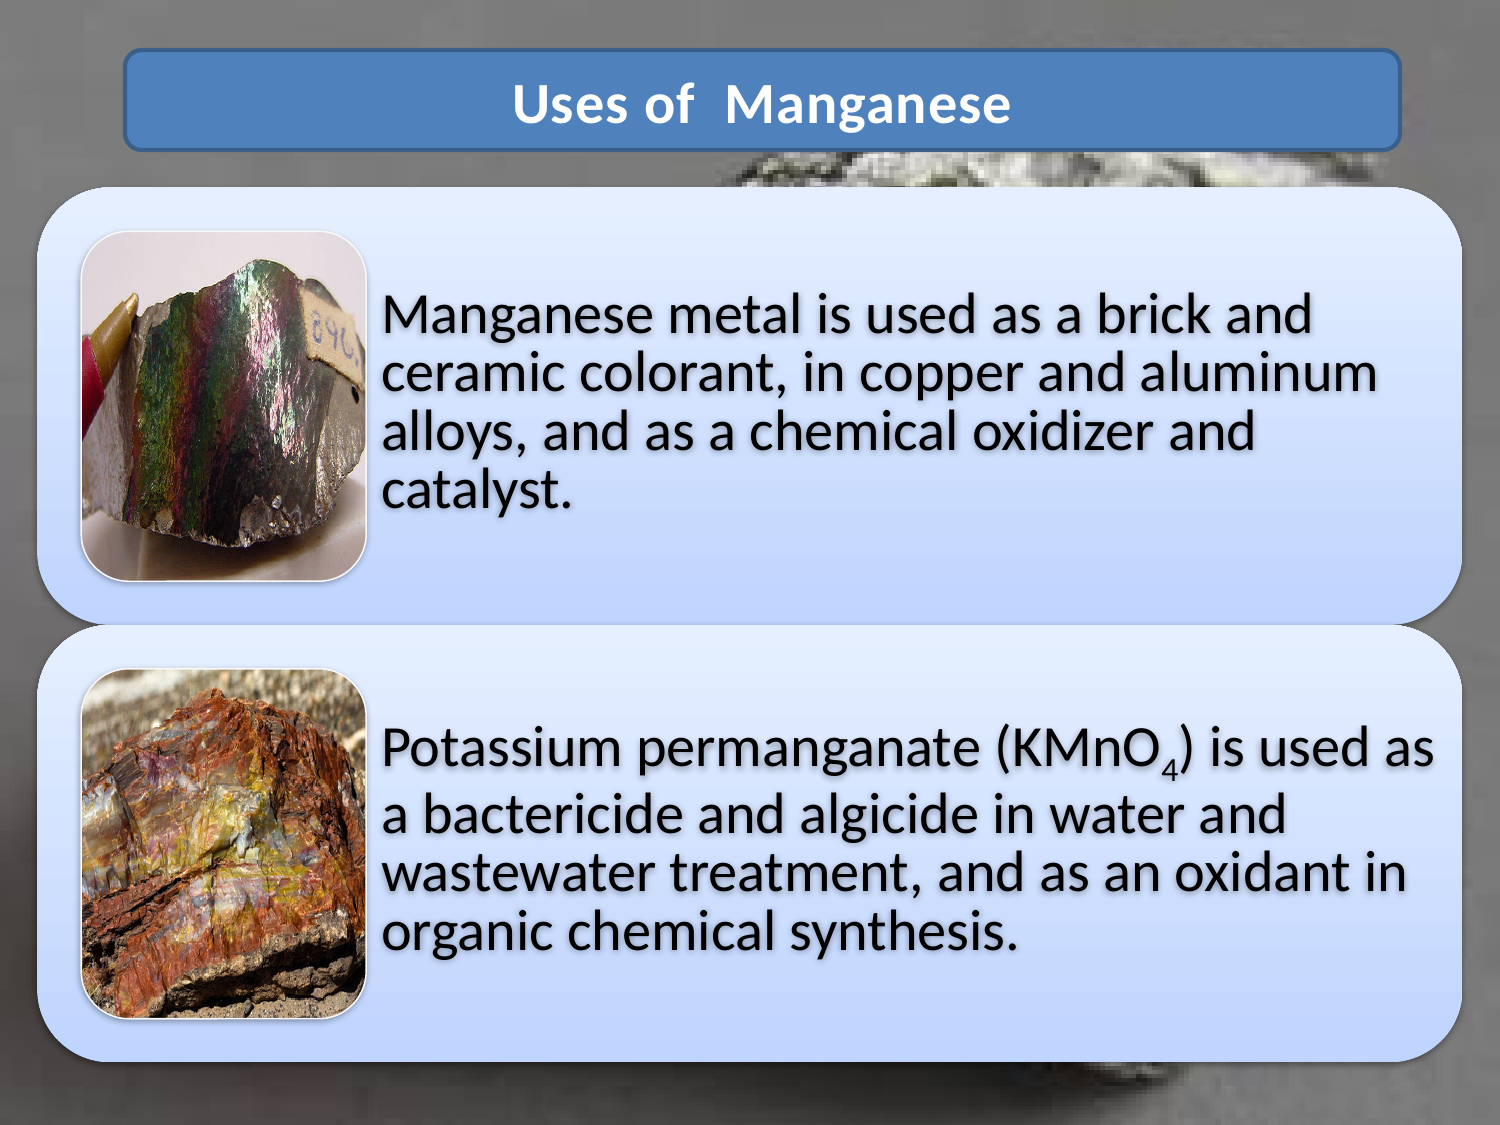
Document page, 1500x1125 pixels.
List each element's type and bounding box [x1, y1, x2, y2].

picture [0, 0, 1500, 1125]
text_box [37, 187, 1463, 1063]
